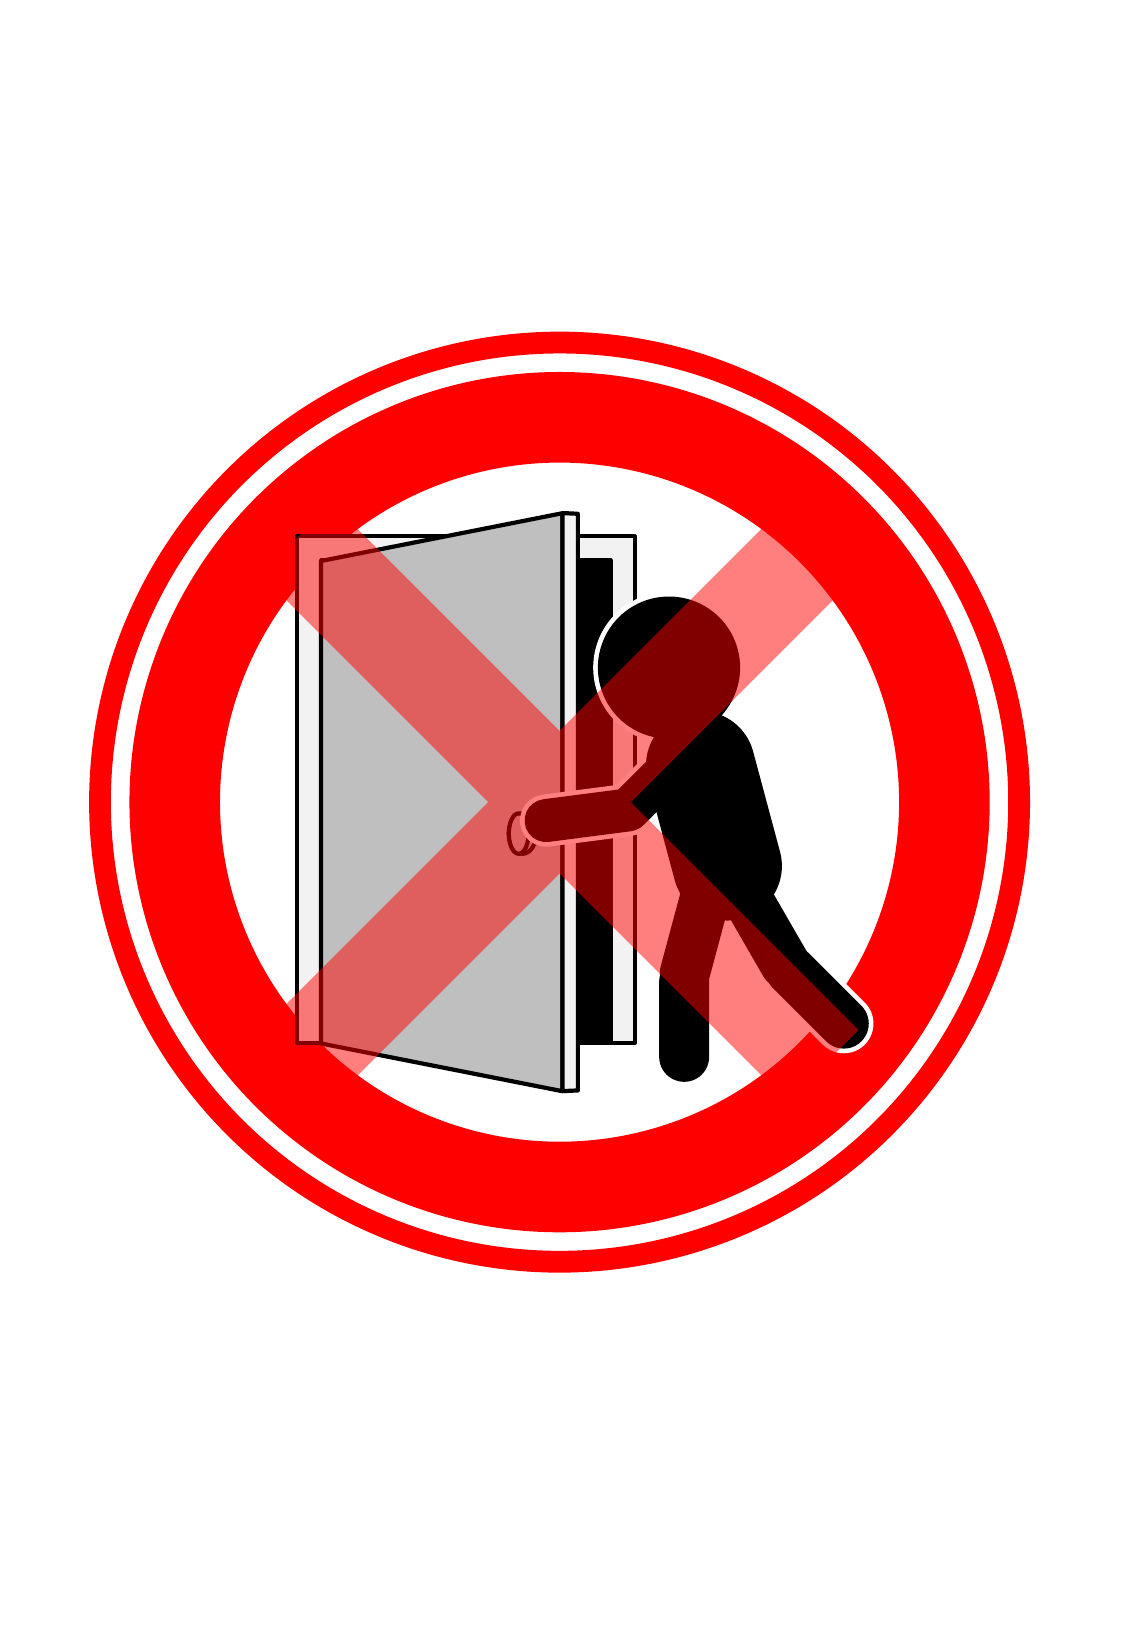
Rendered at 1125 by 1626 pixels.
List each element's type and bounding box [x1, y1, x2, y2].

text_box [52, 295, 1067, 1310]
